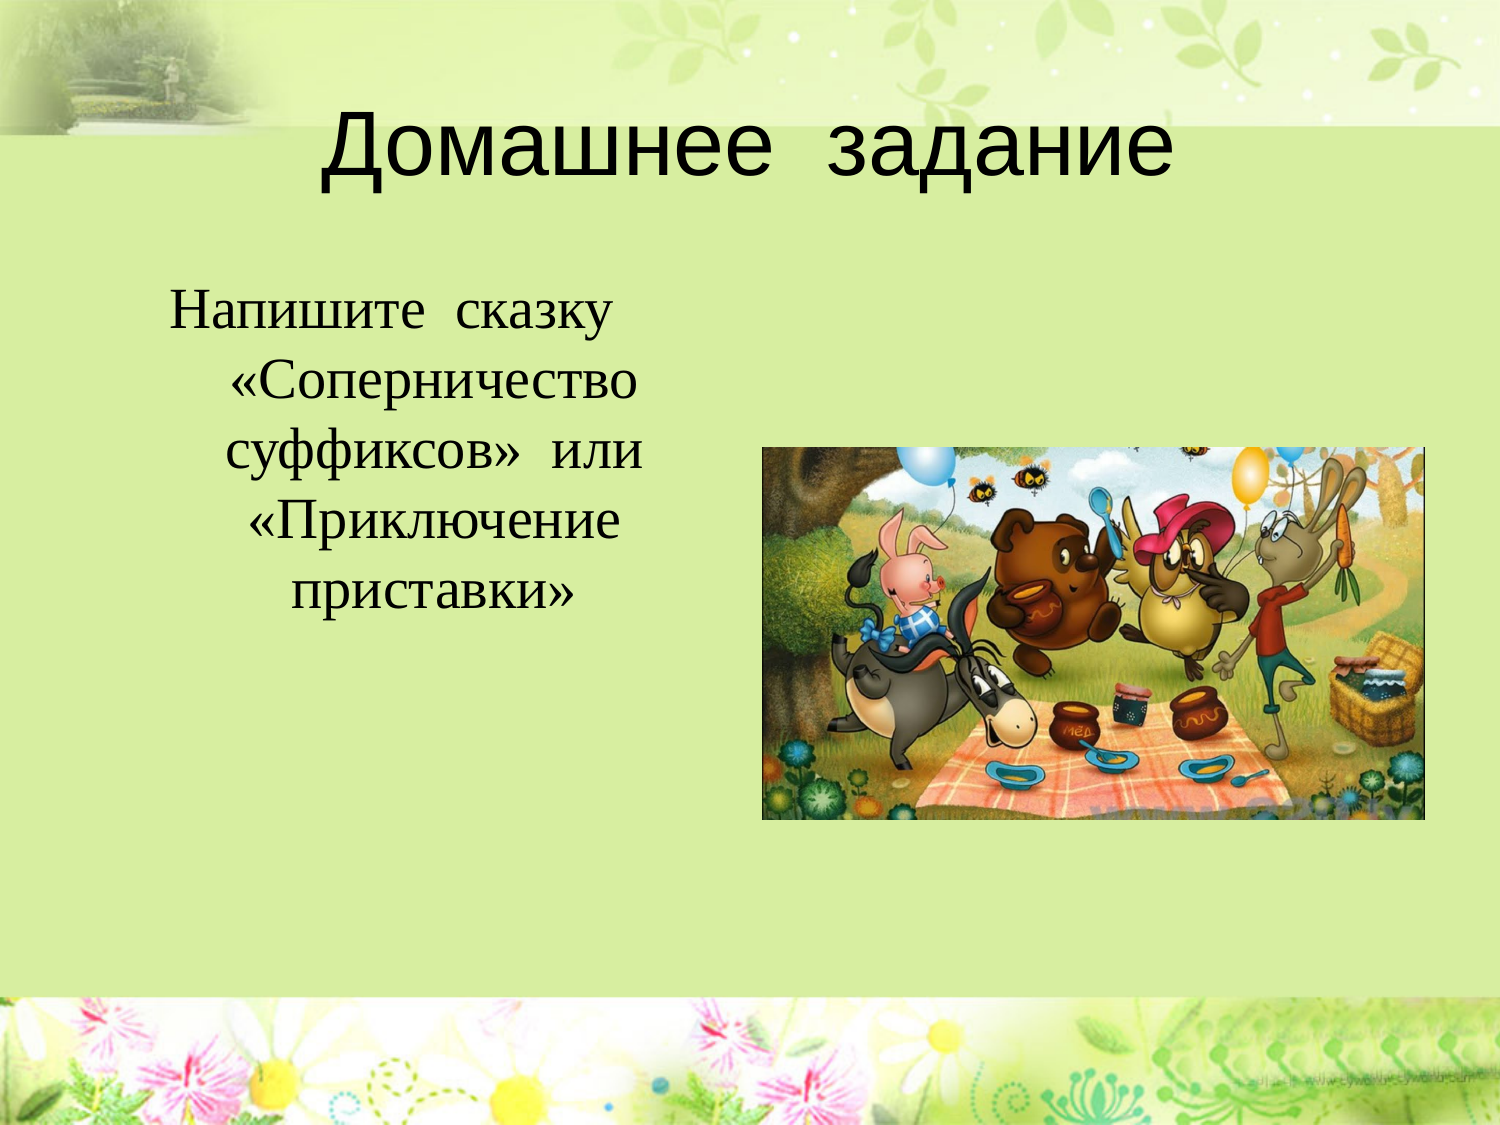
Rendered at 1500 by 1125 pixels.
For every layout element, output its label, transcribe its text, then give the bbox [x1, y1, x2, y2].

list Напишите сказку «Соперничество суффиксов» или «Приключение приставки» [74, 262, 738, 1006]
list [762, 447, 1426, 821]
picture [0, 0, 1500, 1125]
title Домашнее задание [74, 44, 1426, 233]
